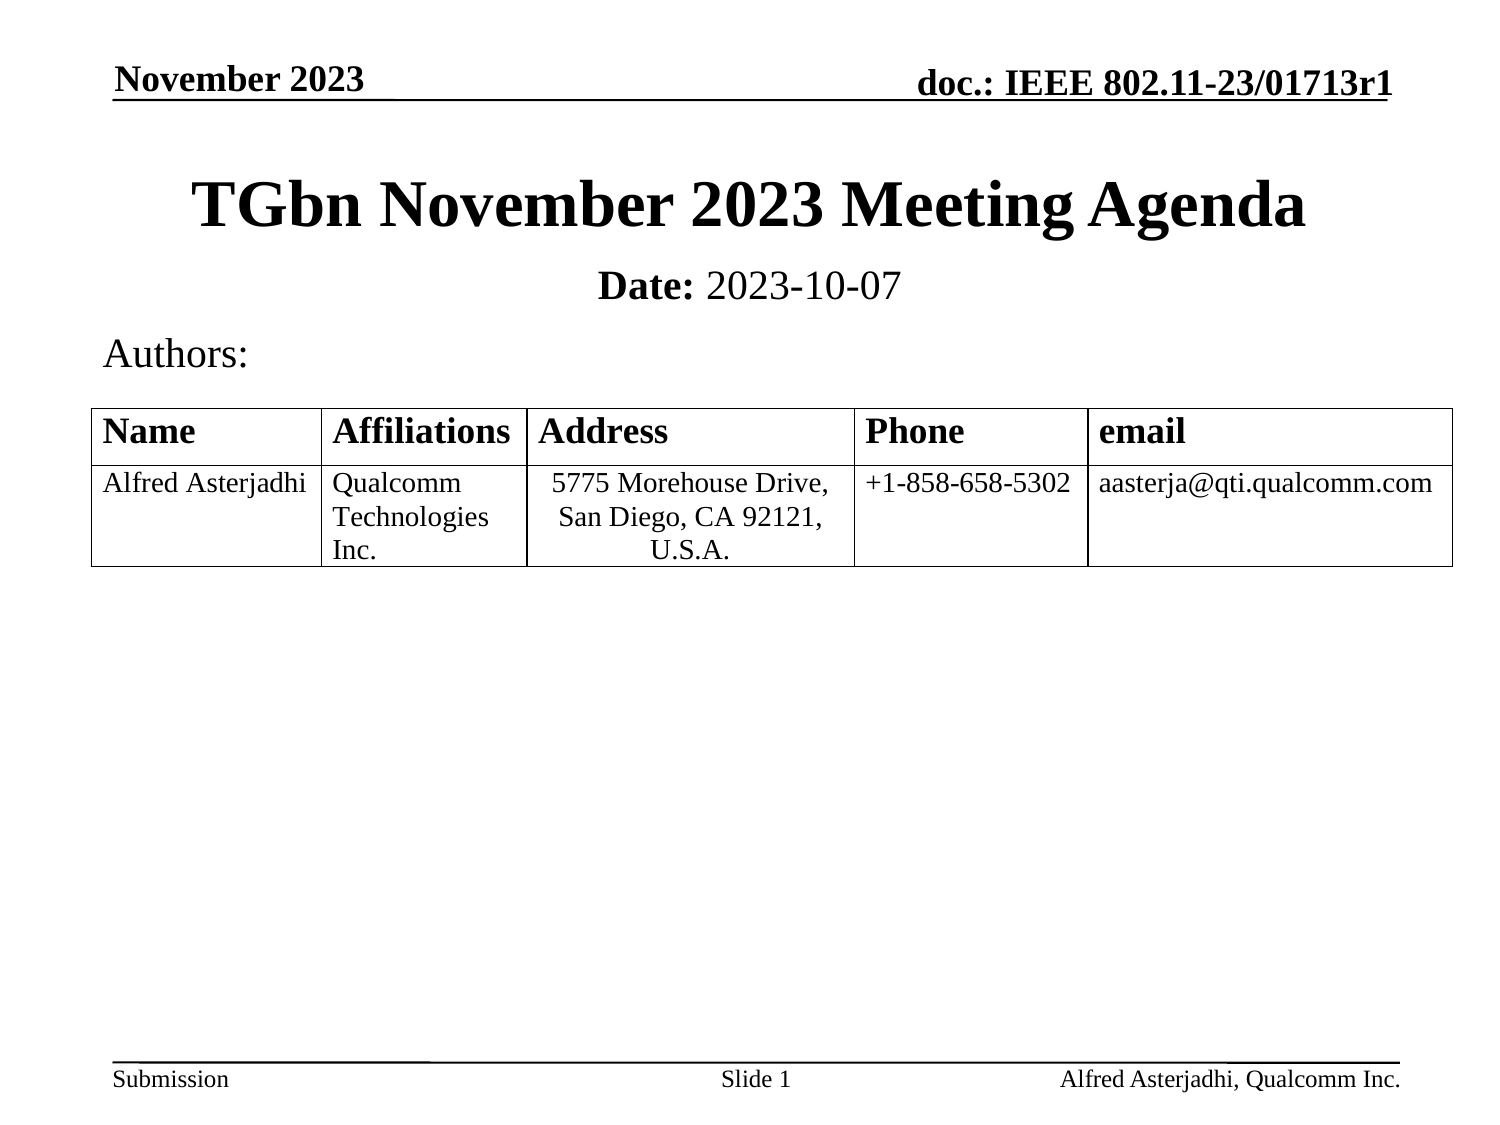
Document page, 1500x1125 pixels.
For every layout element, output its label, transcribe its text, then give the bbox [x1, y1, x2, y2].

text_box Authors: [87, 318, 325, 381]
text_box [75, 407, 1477, 819]
footer Alfred Asterjadhi, Qualcomm Inc. [902, 1061, 1402, 1093]
list Date: 2023-10-07 [112, 249, 1388, 316]
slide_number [114, 54, 493, 100]
title TGbn November 2023 Meeting Agenda [112, 112, 1388, 249]
slide_number Slide 1 [712, 1061, 800, 1123]
